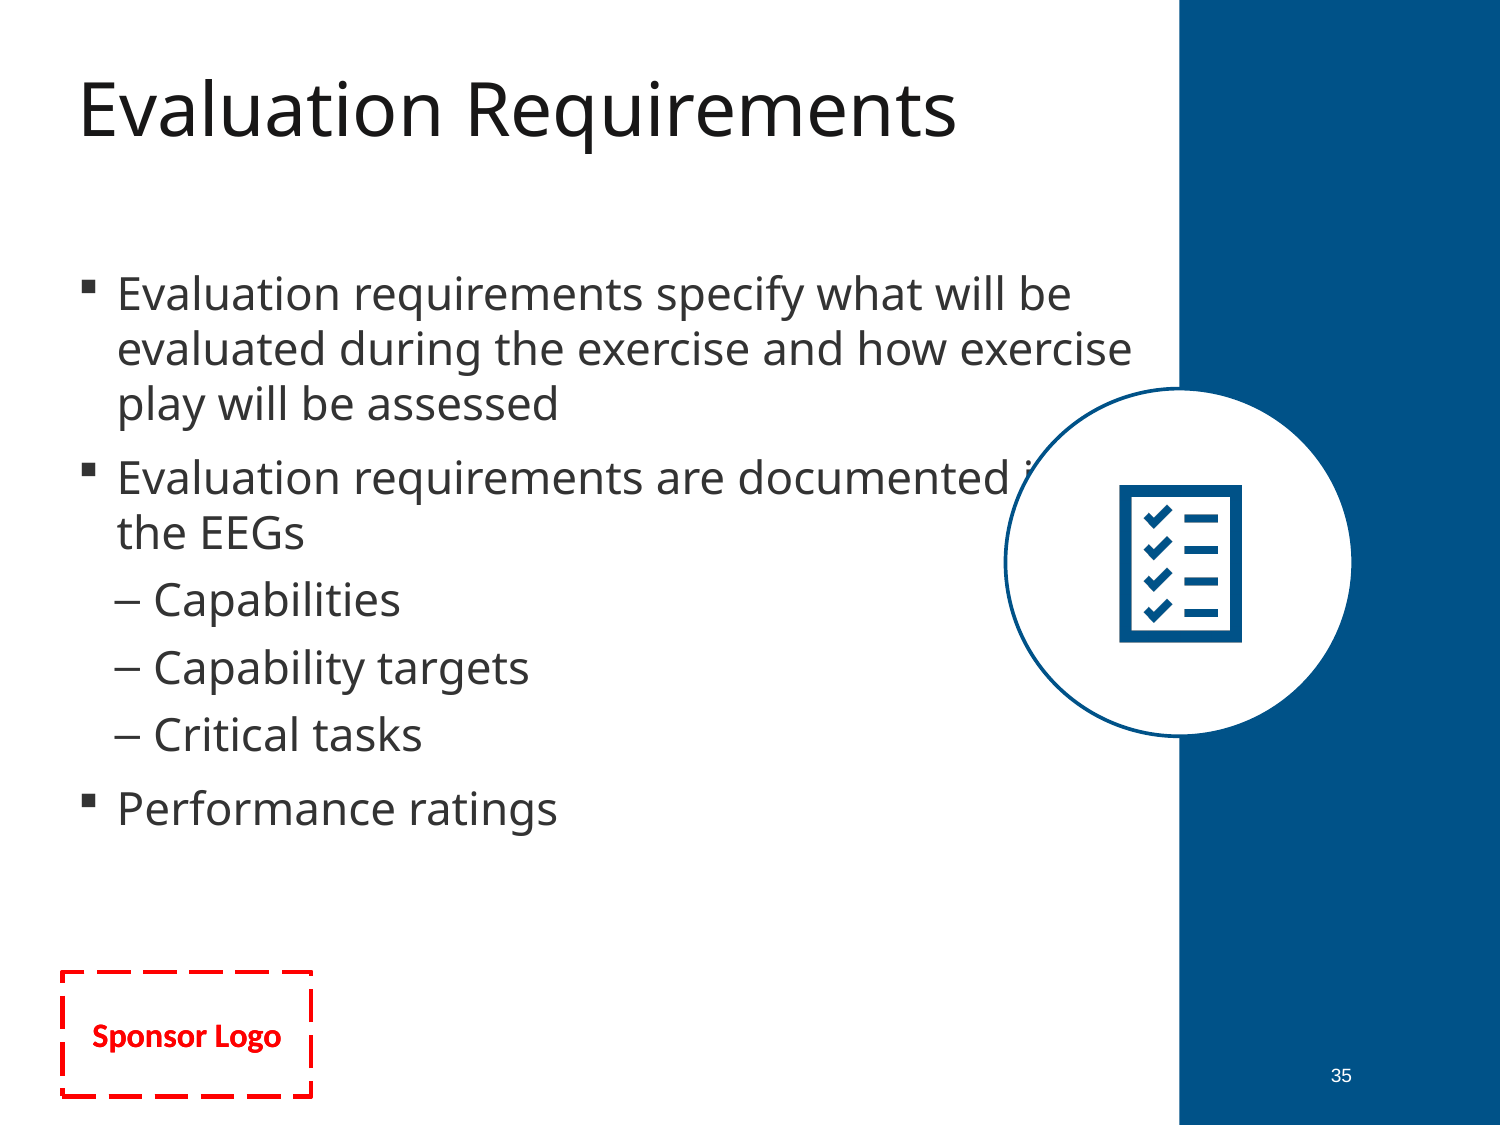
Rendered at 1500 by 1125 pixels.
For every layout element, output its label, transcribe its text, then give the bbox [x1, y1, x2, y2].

title Evaluation Requirements [62, 30, 982, 194]
text_box [1177, 0, 1500, 1125]
slide_number 35 [1242, 1052, 1368, 1098]
picture [1086, 469, 1275, 658]
list Evaluation requirements specify what will be evaluated during the exercise and how exercise play will be assessed Evaluation requirements are documented in the EEGs Capabilities Capability targets Critical tasks Performance ratings [63, 149, 1156, 950]
text_box [1003, 386, 1356, 739]
